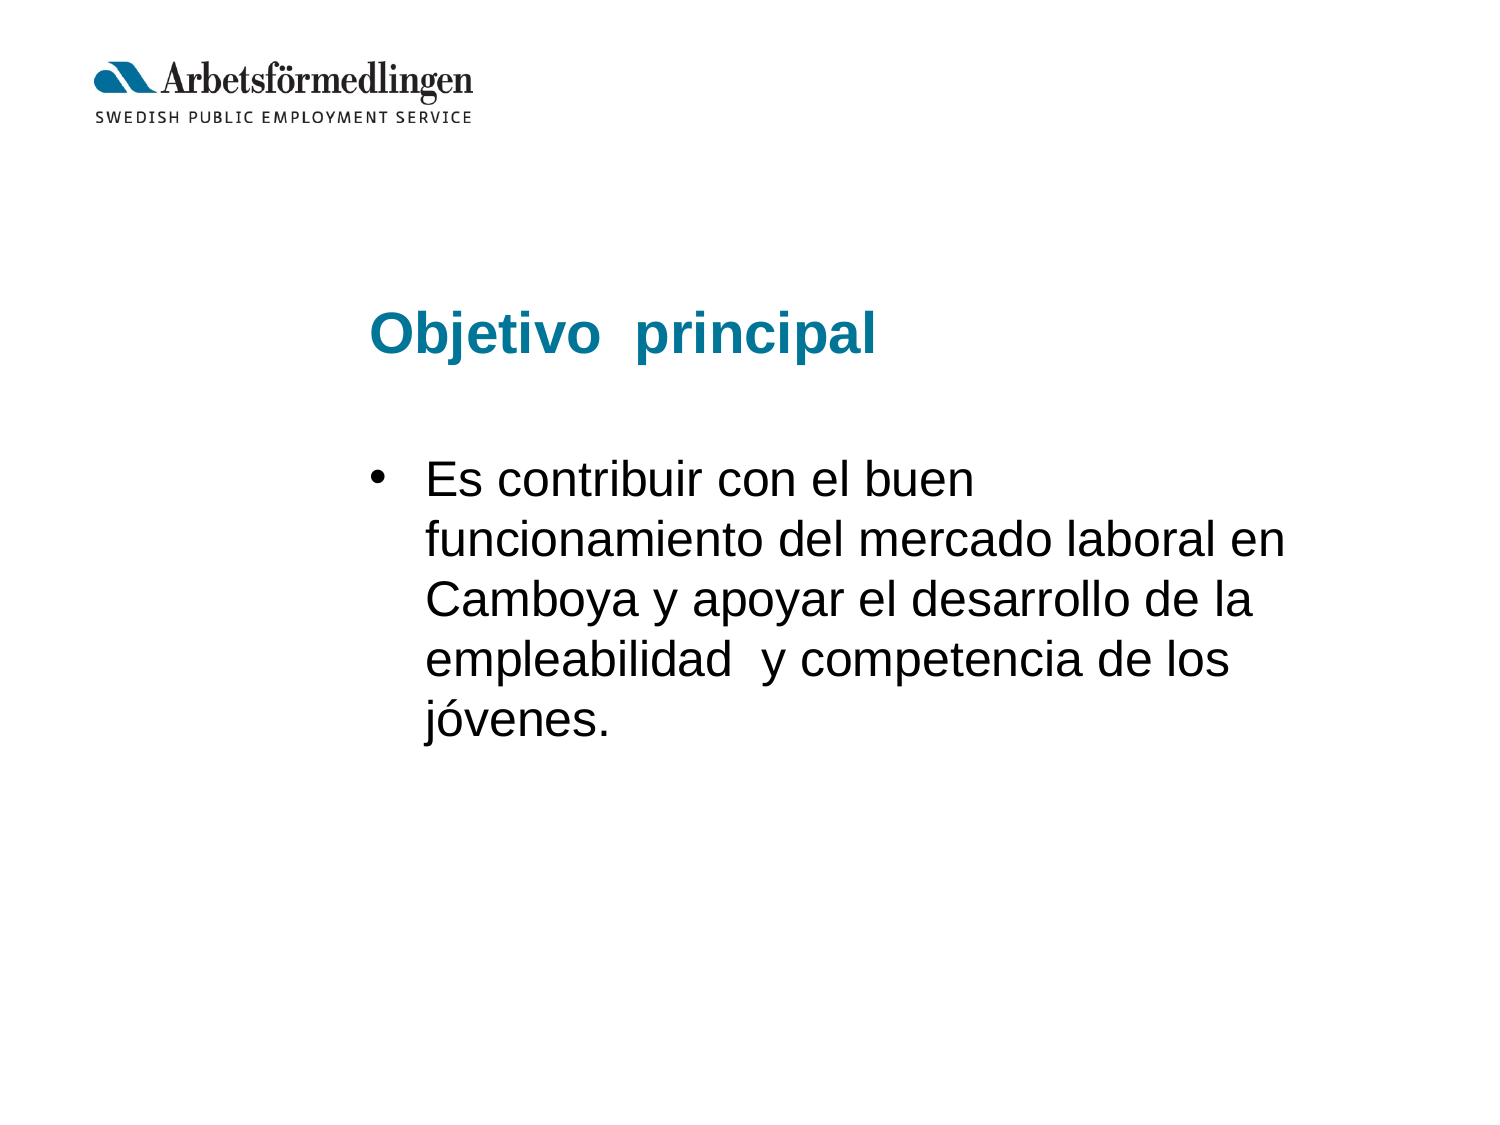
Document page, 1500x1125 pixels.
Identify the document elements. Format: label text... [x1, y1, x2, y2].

picture [94, 61, 473, 123]
list Es contribuir con el buen funcionamiento del mercado laboral en Camboya y apoyar el desarrollo de la empleabilidad y competencia de los jóvenes. [369, 446, 1312, 959]
title Objetivo principal [369, 177, 1312, 365]
